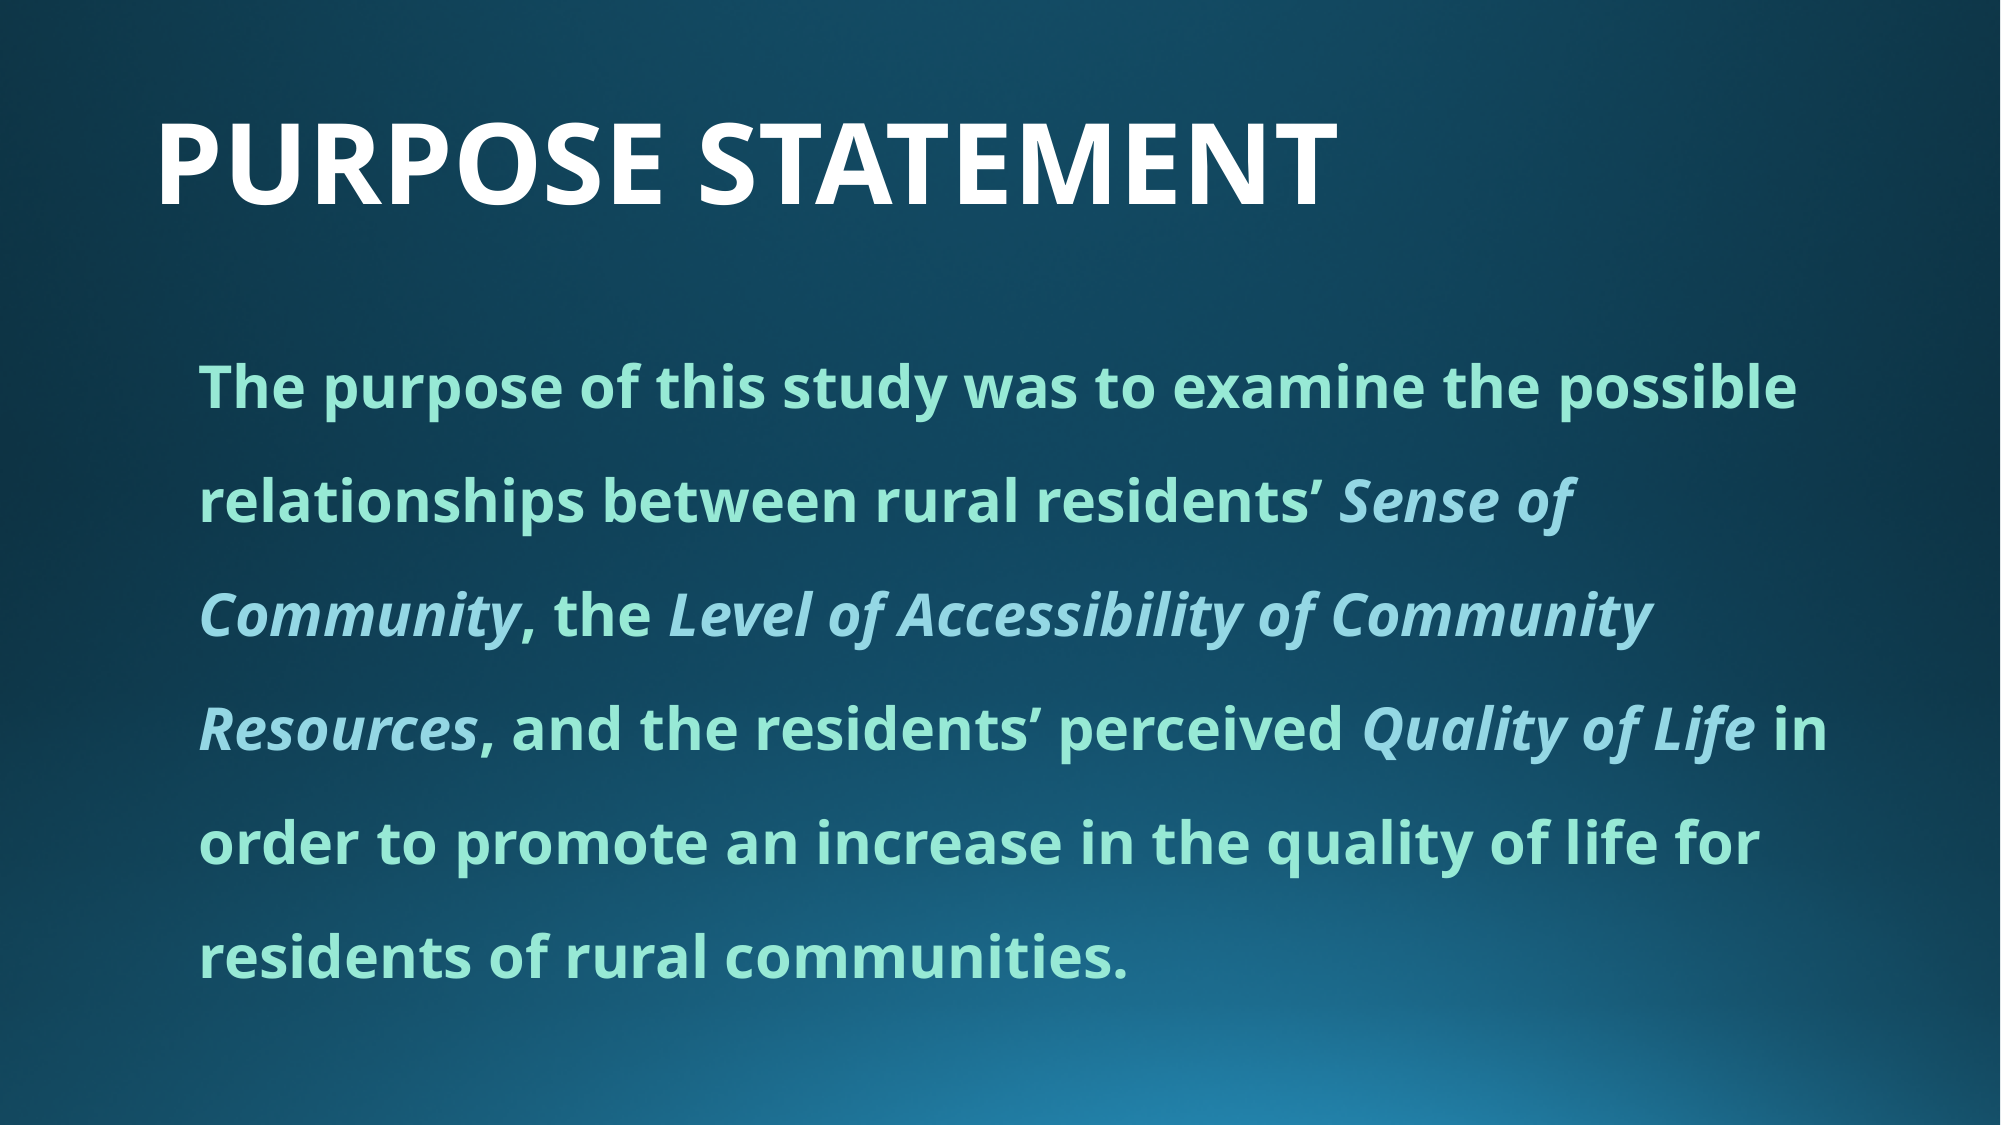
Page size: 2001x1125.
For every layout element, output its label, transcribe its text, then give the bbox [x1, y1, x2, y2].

picture [0, 0, 2001, 1125]
list The purpose of this study was to examine the possible relationships between rural residents’ Sense of Community, the Level of Accessibility of Community Resources, and the residents’ perceived Quality of Life in order to promote an increase in the quality of life for residents of rural communities. [183, 299, 1863, 1014]
title PURPOSE STATEMENT [137, 59, 1863, 278]
